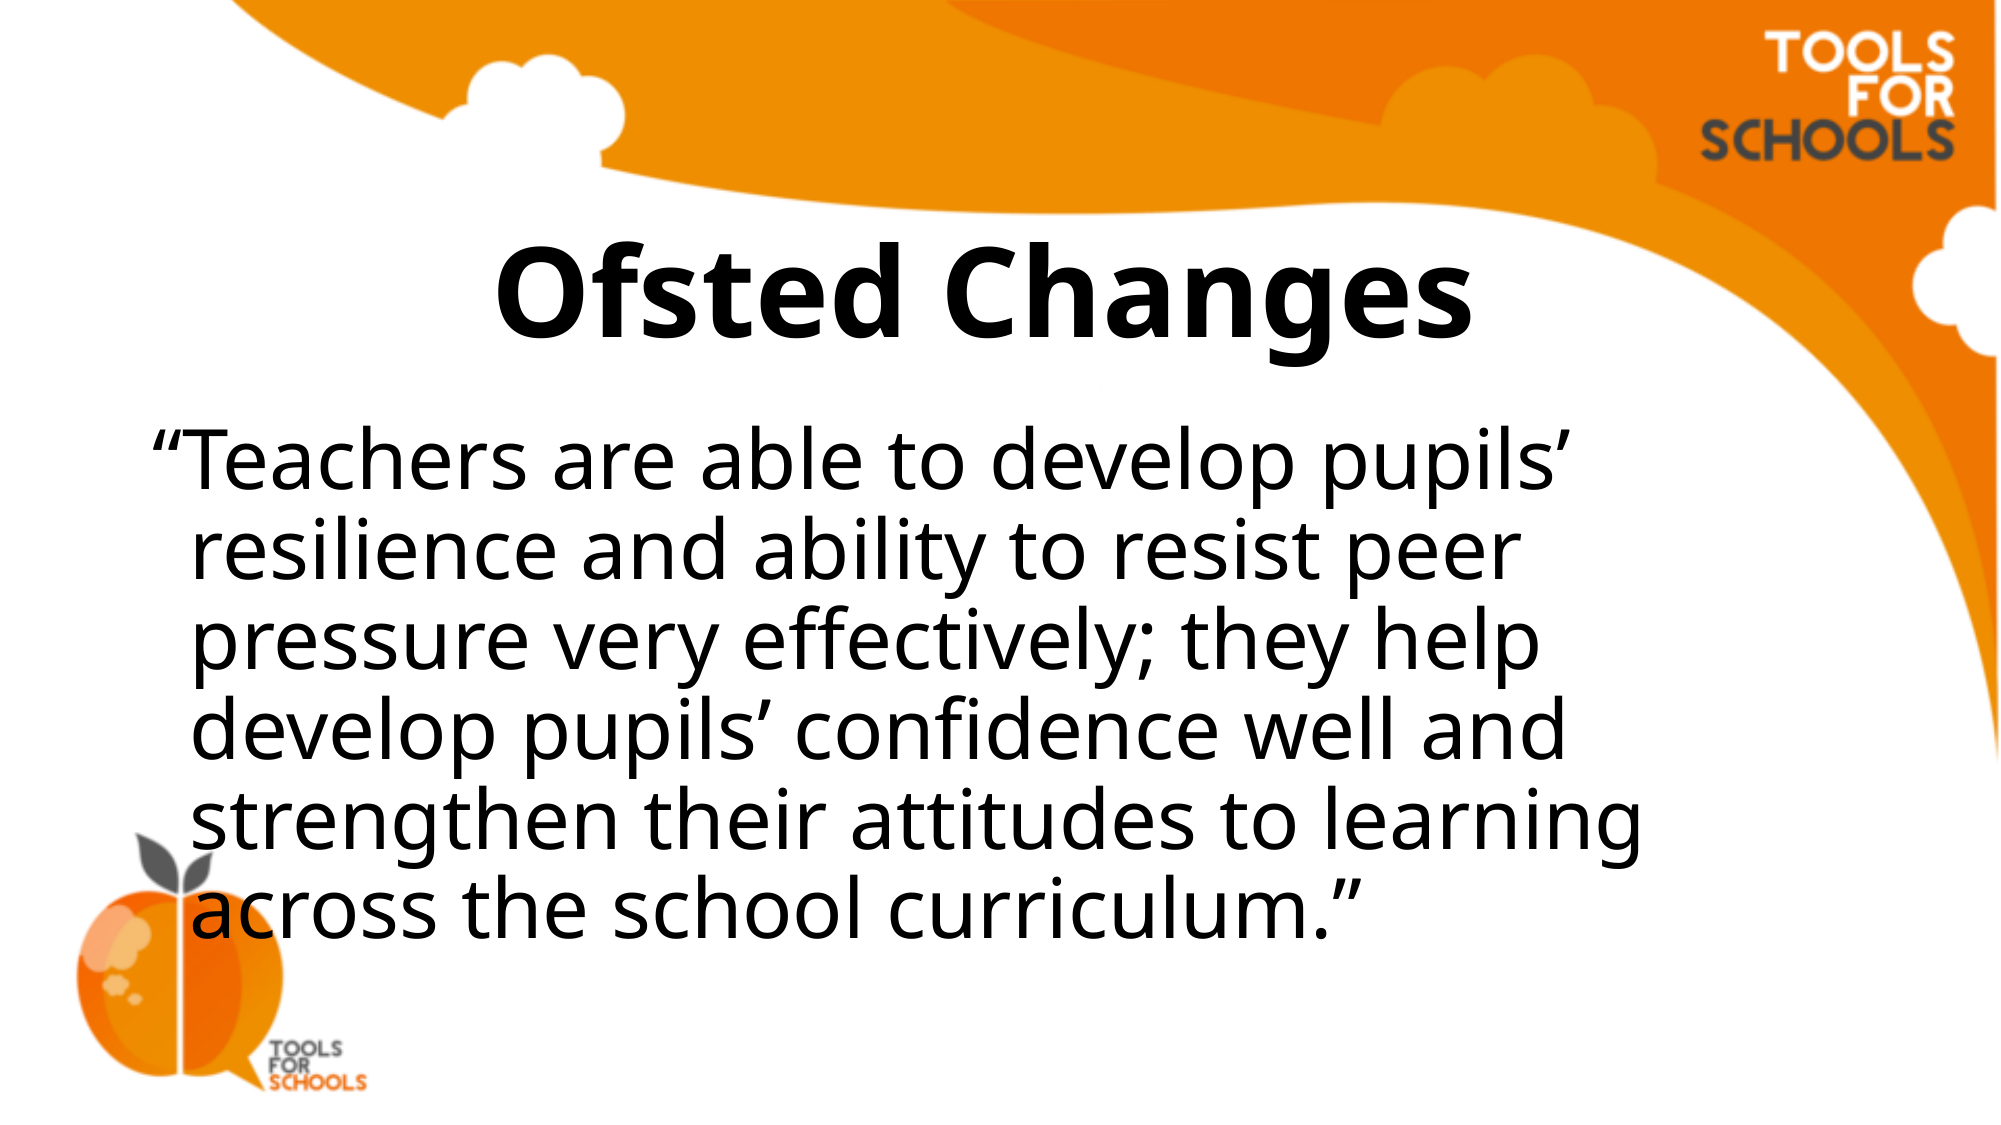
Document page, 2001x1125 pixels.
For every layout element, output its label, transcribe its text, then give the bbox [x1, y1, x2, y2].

picture [0, 0, 2001, 1125]
title Ofsted Changes [137, 113, 1863, 299]
list “Teachers are able to develop pupils’ resilience and ability to resist peer pressure very effectively; they help develop pupils’ confidence well and strengthen their attitudes to learning across the school curriculum.” [137, 299, 1863, 1014]
